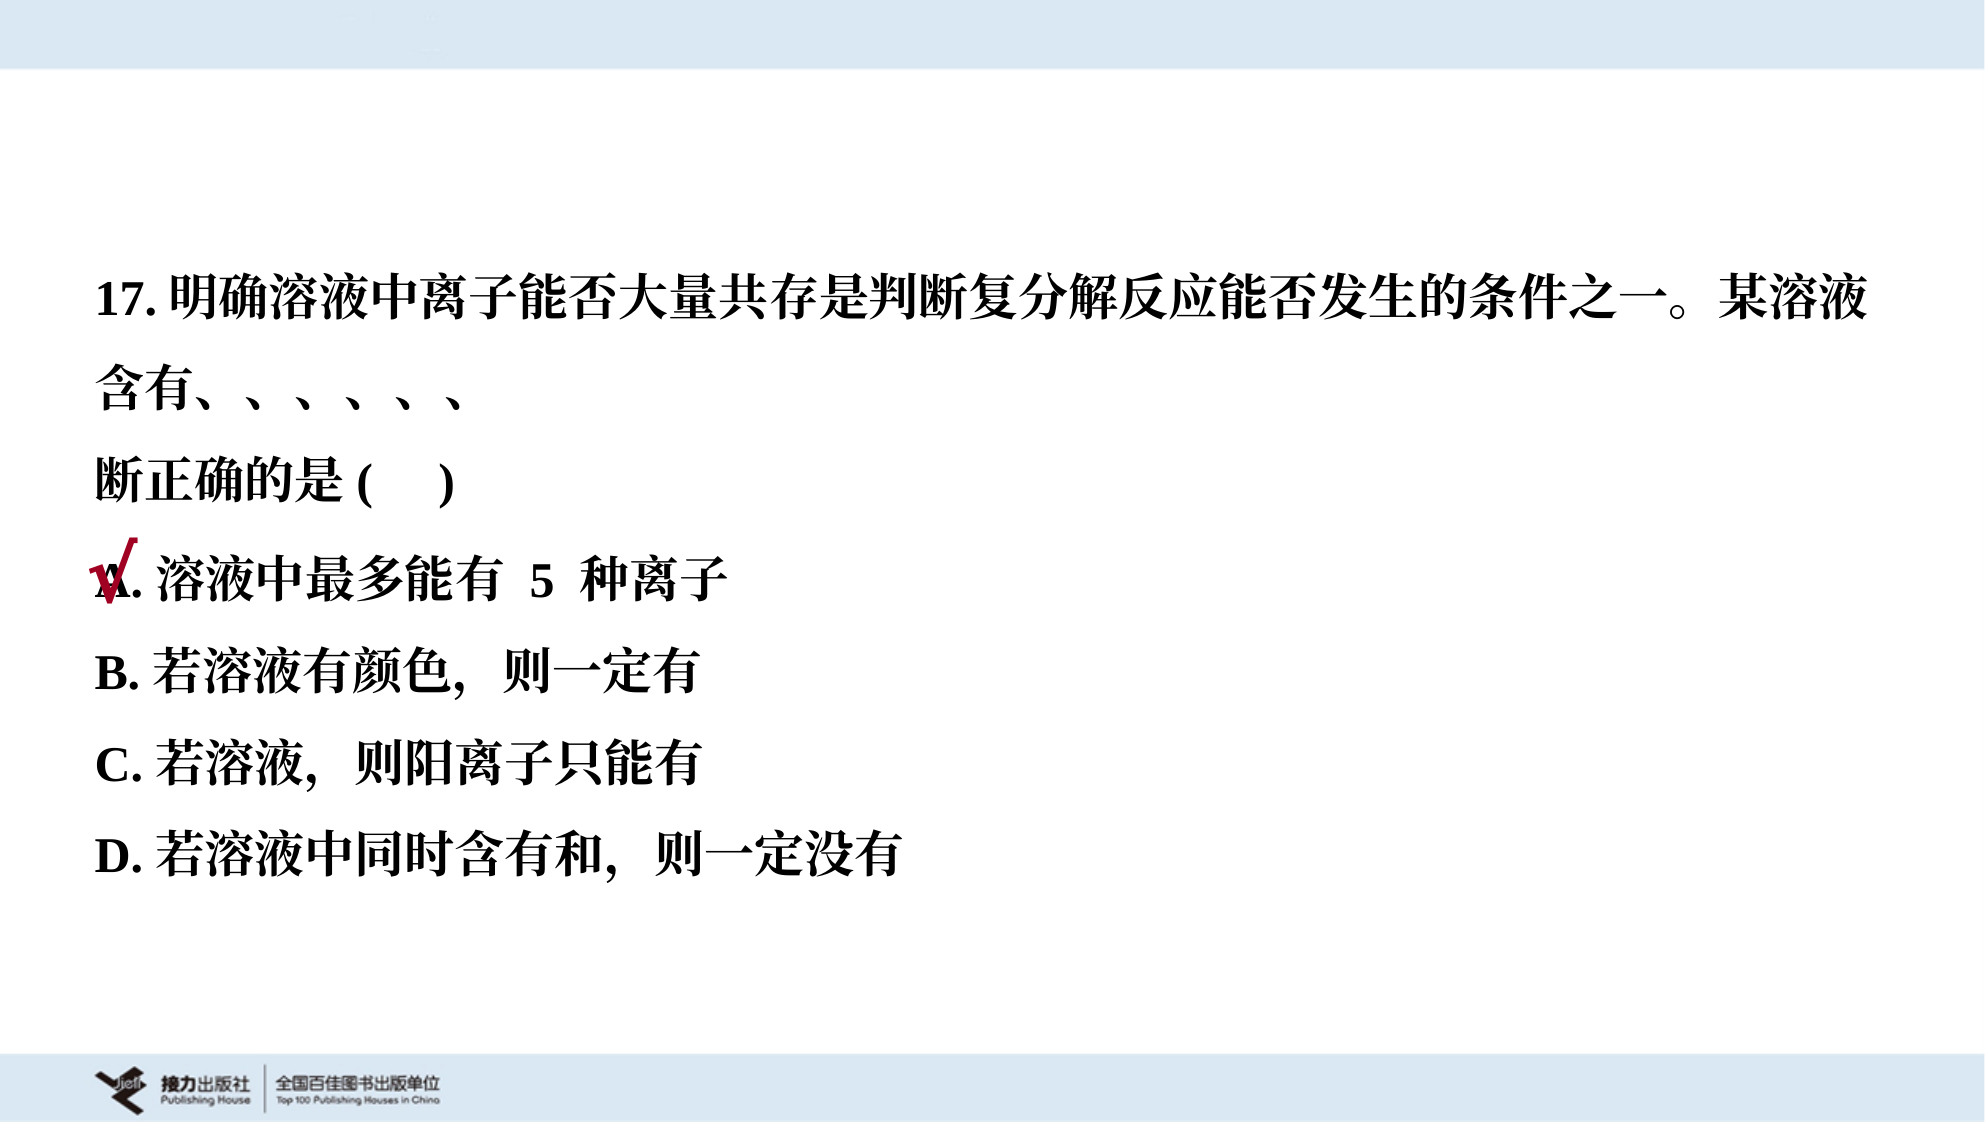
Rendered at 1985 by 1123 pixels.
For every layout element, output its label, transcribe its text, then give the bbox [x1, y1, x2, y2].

text_box √ [86, 525, 139, 619]
picture [0, 0, 1985, 1122]
